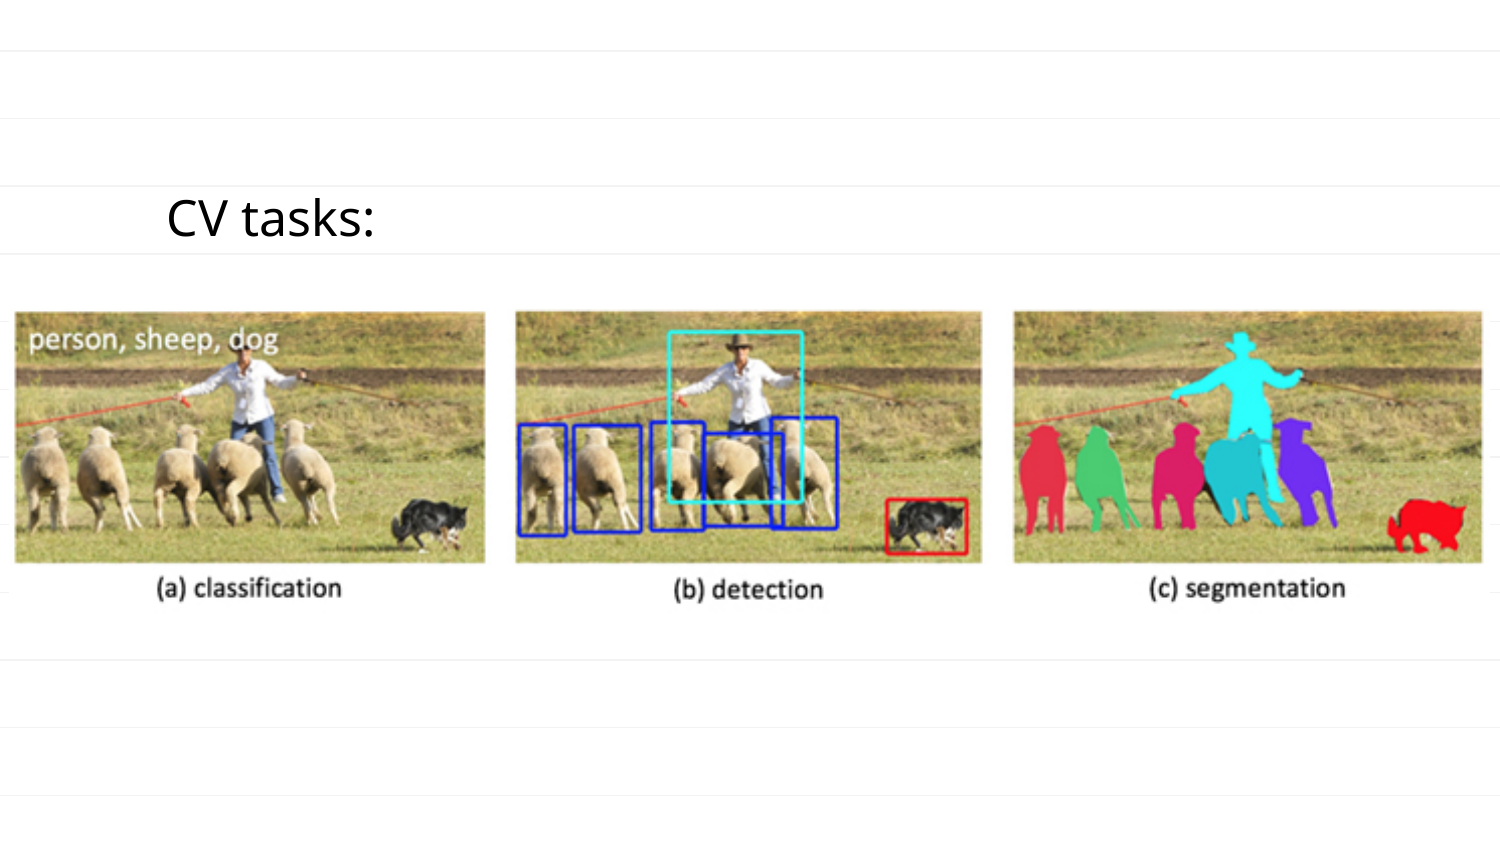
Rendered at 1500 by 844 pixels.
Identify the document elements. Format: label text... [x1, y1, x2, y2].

title CV tasks: [151, 140, 1348, 262]
picture [9, 308, 1490, 615]
